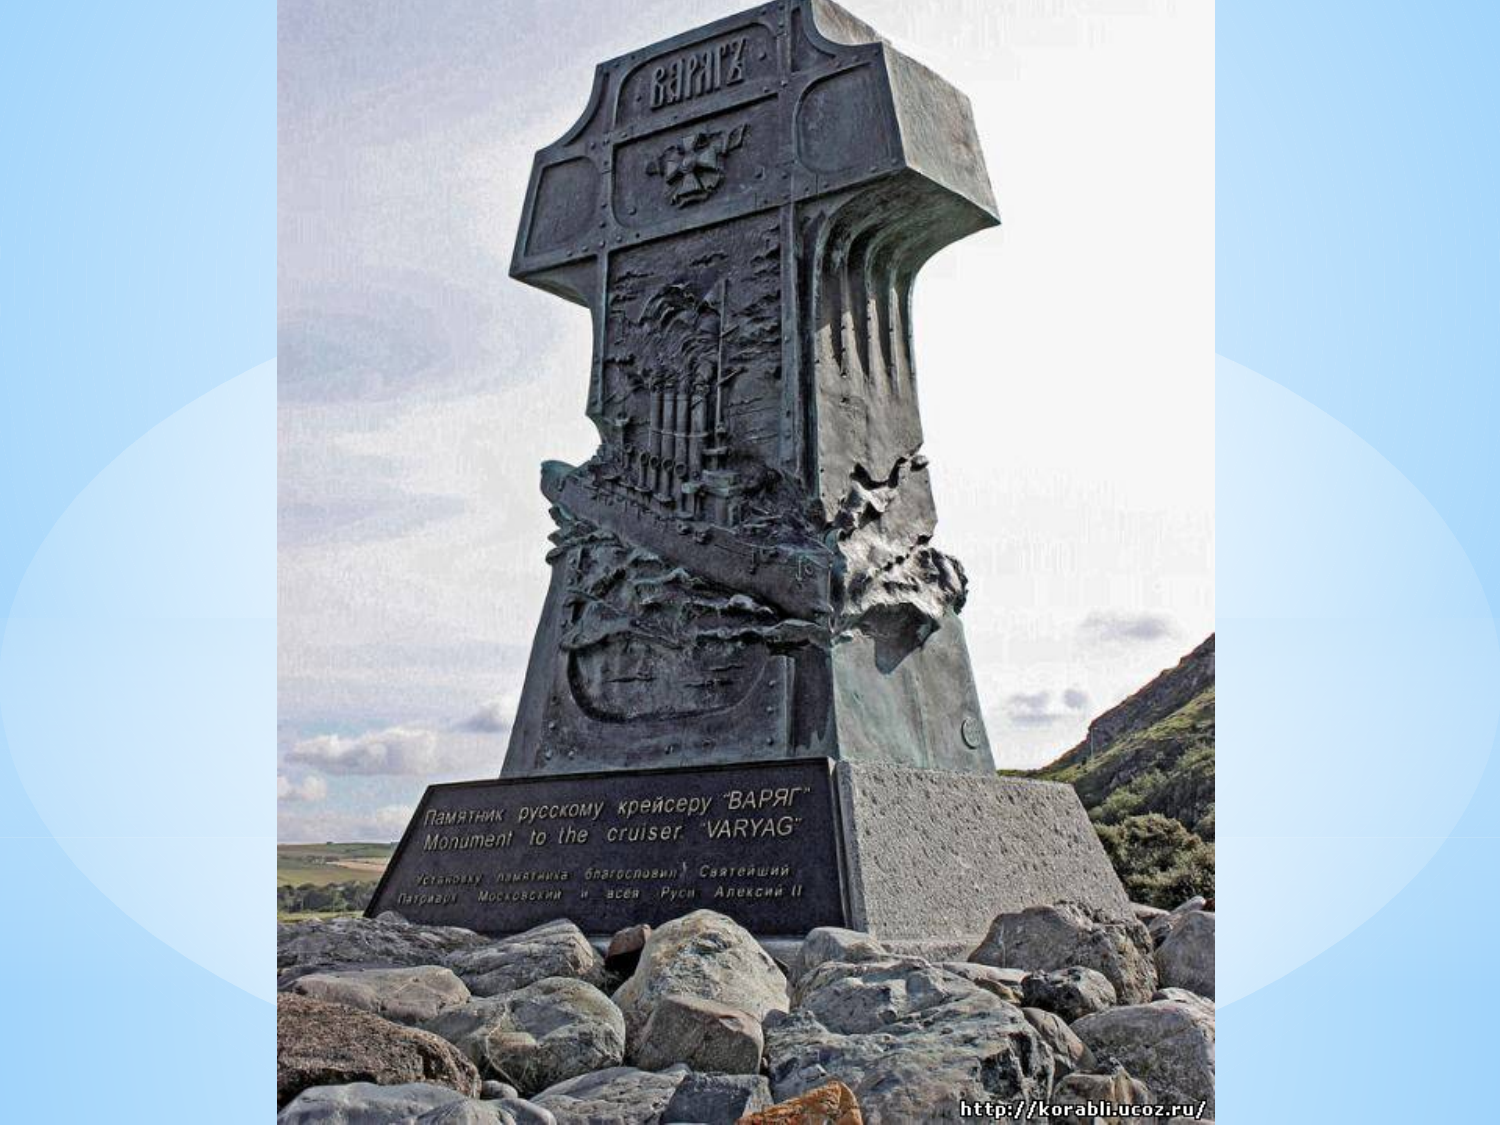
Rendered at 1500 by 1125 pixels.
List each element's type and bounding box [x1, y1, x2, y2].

picture [277, 0, 1216, 1125]
